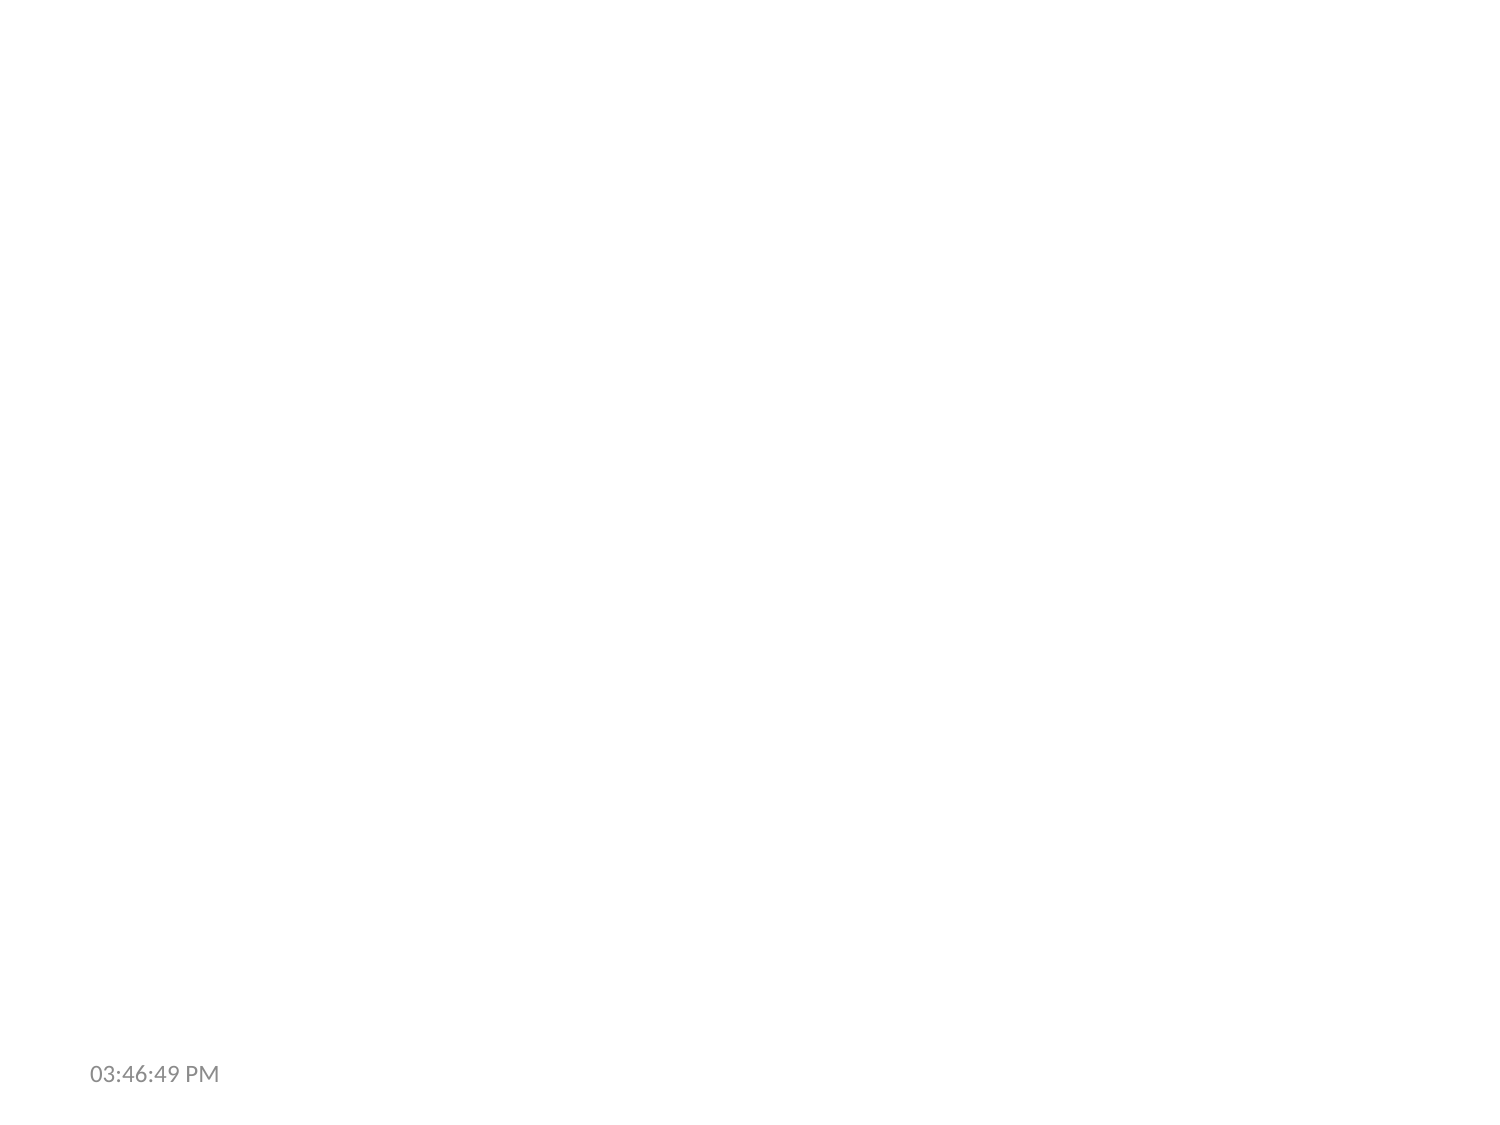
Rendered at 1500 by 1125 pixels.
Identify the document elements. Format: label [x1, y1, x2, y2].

slide_number [75, 1042, 425, 1103]
